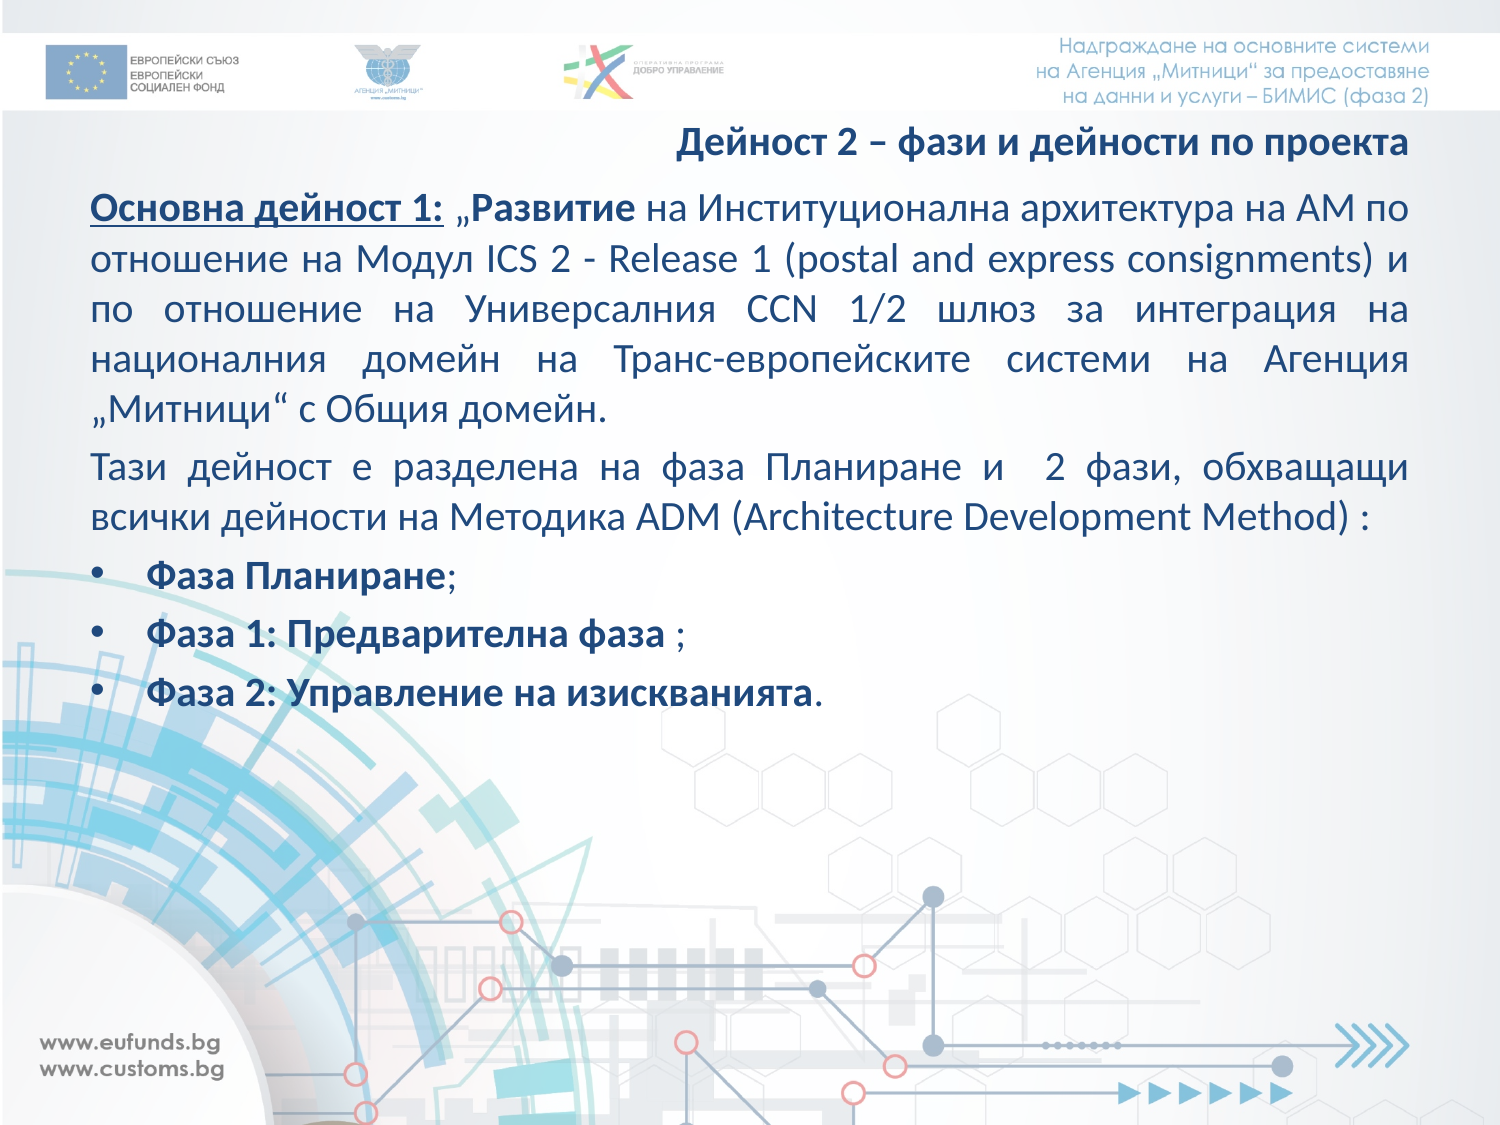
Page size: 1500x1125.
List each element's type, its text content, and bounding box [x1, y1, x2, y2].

list Основна дейност 1: „Развитие на Институционална архитектура на АМ по отношение на Модул ICS 2 - Release 1 (postal and express consignments) и по отношение на Универсалния CCN 1/2 шлюз за интеграция на националния домейн на Транс-европейските системи на Агенция „Митници“ с Общия домейн. Тази дейност е разделена на фаза Планиране и 2 фази, обхващащи всички дейности на Методика ADM (Architecture Development Method) : Фаза Планиране; Фаза 1: Предварителна фаза ; Фаза 2: Управление на изискванията. [75, 172, 1425, 1005]
title Дейност 2 – фази и дейности по проекта [75, 45, 1425, 172]
